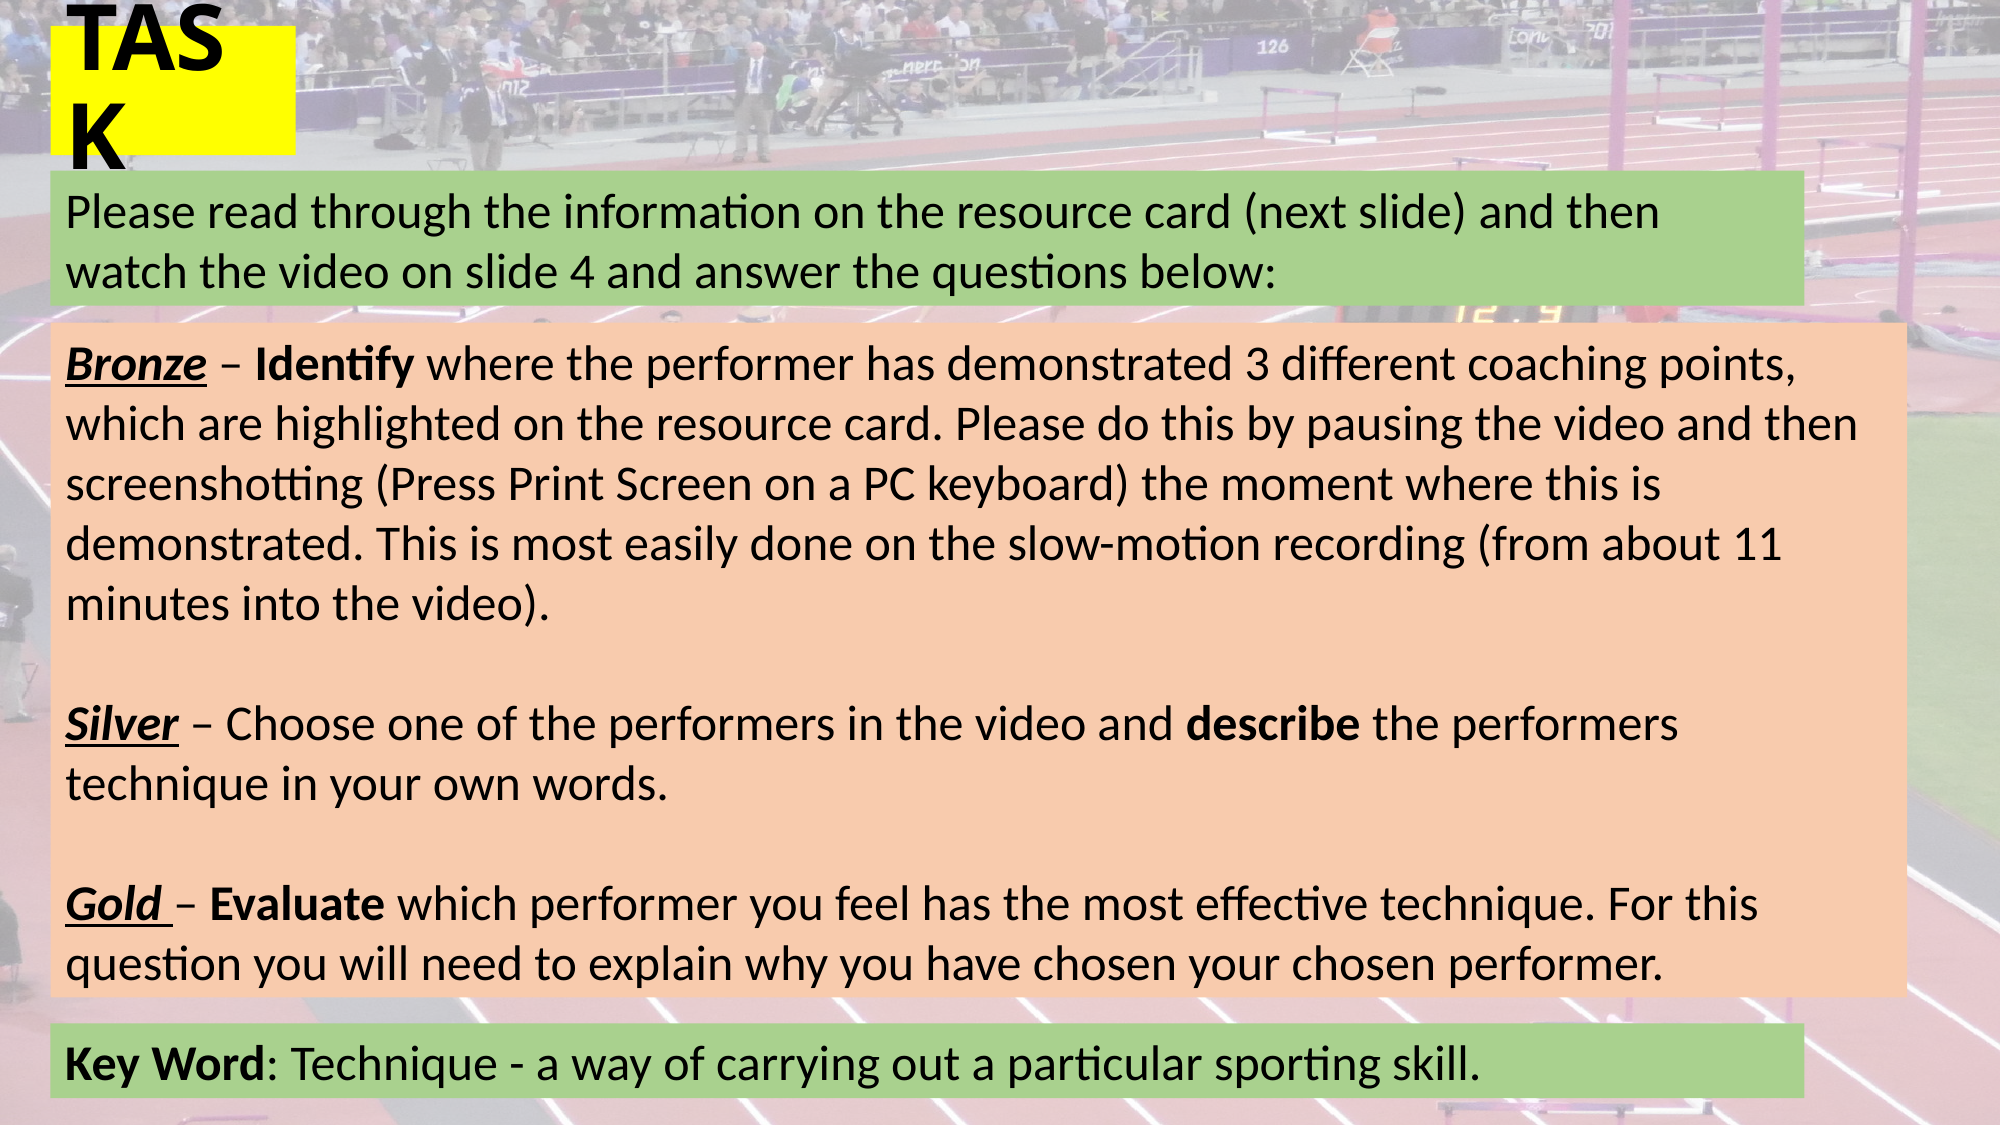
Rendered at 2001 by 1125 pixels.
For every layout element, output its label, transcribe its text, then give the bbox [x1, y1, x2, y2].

text_box Please read through the information on the resource card (next slide) and then watch the video on slide 4 and answer the questions below: [50, 170, 1805, 306]
text_box Key Word: Technique - a way of carrying out a particular sporting skill. [50, 1023, 1805, 1099]
text_box Bronze – Identify where the performer has demonstrated 3 different coaching points, which are highlighted on the resource card. Please do this by pausing the video and then screenshotting (Press Print Screen on a PC keyboard) the moment where this is demonstrated. This is most easily done on the slow-motion recording (from about 11 minutes into the video). Silver – Choose one of the performers in the video and describe the performers technique in your own words. Gold – Evaluate which performer you feel has the most effective technique. For this question you will need to explain why you have chosen your chosen performer. [50, 322, 1908, 998]
title TASK [50, 25, 296, 156]
